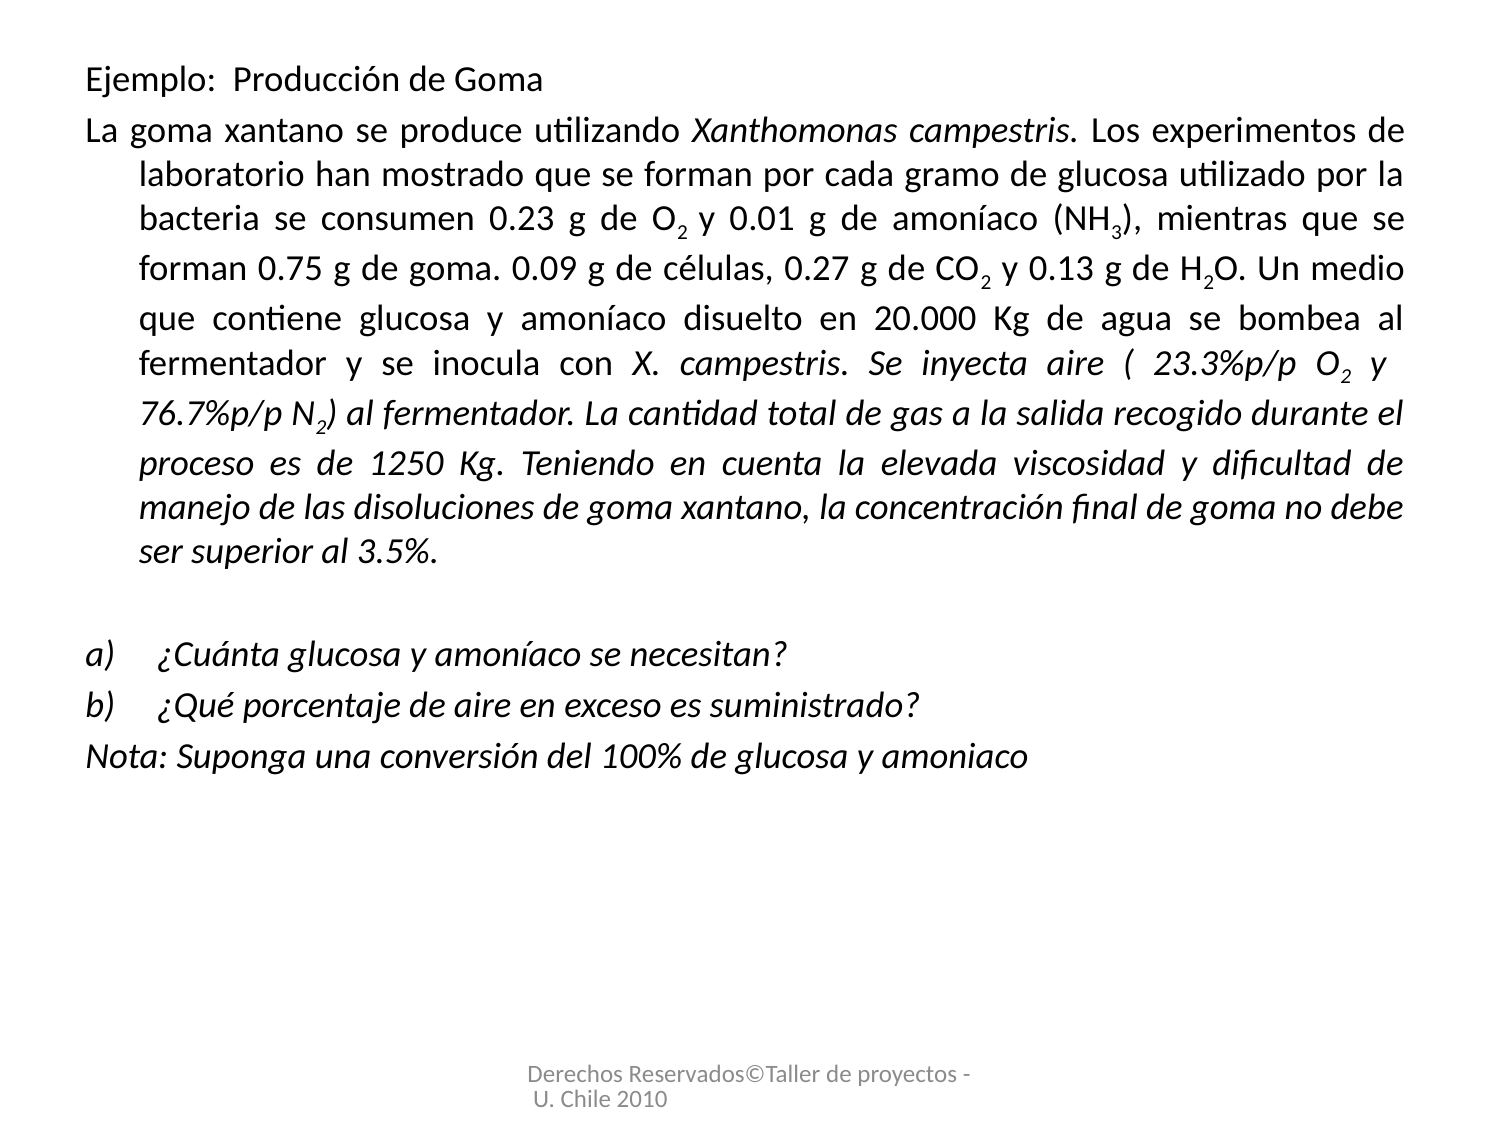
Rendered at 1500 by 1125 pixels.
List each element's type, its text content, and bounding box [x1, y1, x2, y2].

list Ejemplo: Producción de Goma La goma xantano se produce utilizando Xanthomonas campestris. Los experimentos de laboratorio han mostrado que se forman por cada gramo de glucosa utilizado por la bacteria se consumen 0.23 g de O2 y 0.01 g de amoníaco (NH3), mientras que se forman 0.75 g de goma. 0.09 g de células, 0.27 g de CO2 y 0.13 g de H2O. Un medio que contiene glucosa y amoníaco disuelto en 20.000 Kg de agua se bombea al fermentador y se inocula con X. campestris. Se inyecta aire ( 23.3%p/p O2 y 76.7%p/p N2) al fermentador. La cantidad total de gas a la salida recogido durante el proceso es de 1250 Kg. Teniendo en cuenta la elevada viscosidad y dificultad de manejo de las disoluciones de goma xantano, la concentración final de goma no debe ser superior al 3.5%. ¿Cuánta glucosa y amoníaco se necesitan? ¿Qué porcentaje de aire en exceso es suministrado? Nota: Suponga una conversión del 100% de glucosa y amoniaco [70, 46, 1421, 791]
footer Derechos Reservados©Taller de proyectos - U. Chile 2010 [512, 1042, 988, 1103]
